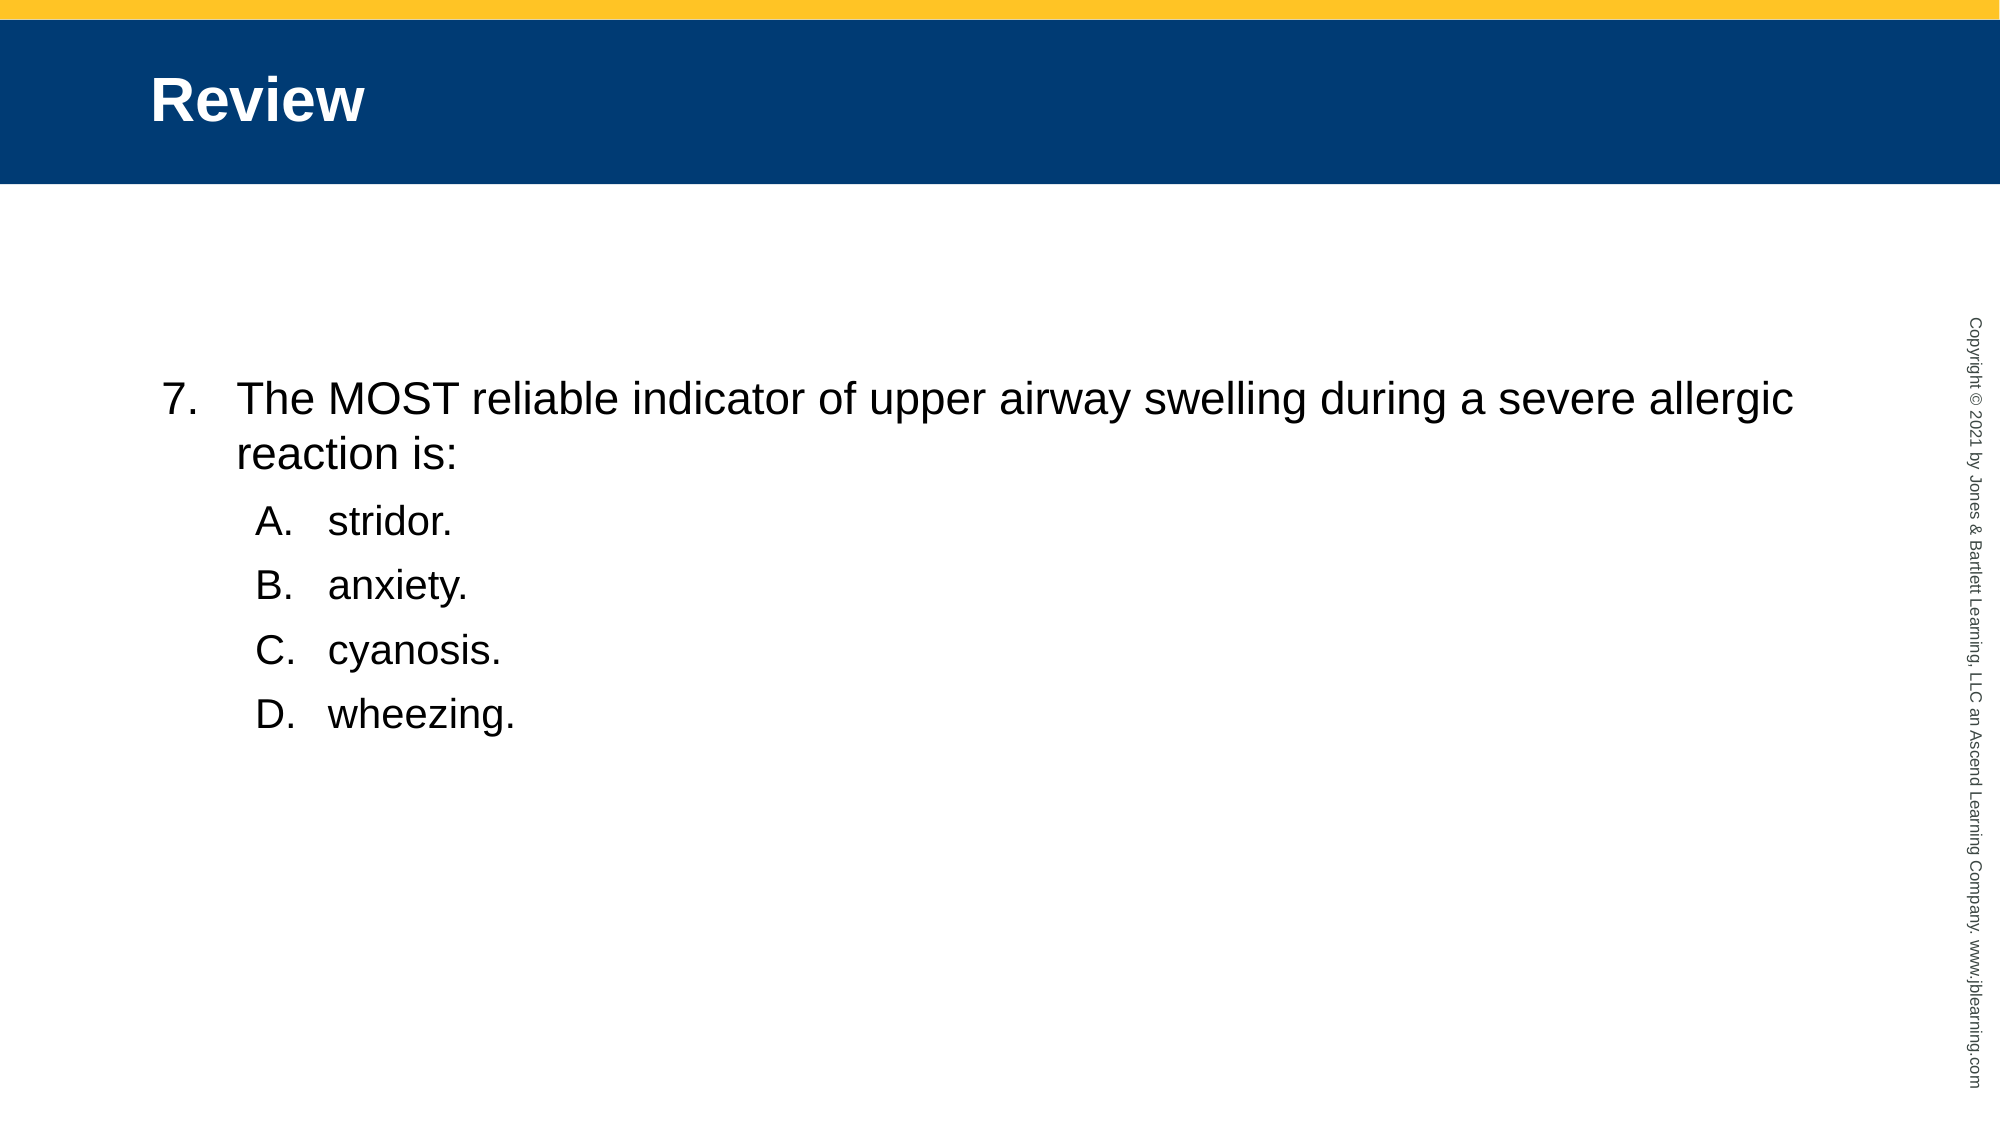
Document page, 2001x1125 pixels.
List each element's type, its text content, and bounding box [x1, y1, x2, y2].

list The MOST reliable indicator of upper airway swelling during a severe allergic reaction is: stridor. anxiety. cyanosis. wheezing. [146, 361, 1859, 1016]
title Review [0, 19, 2000, 185]
